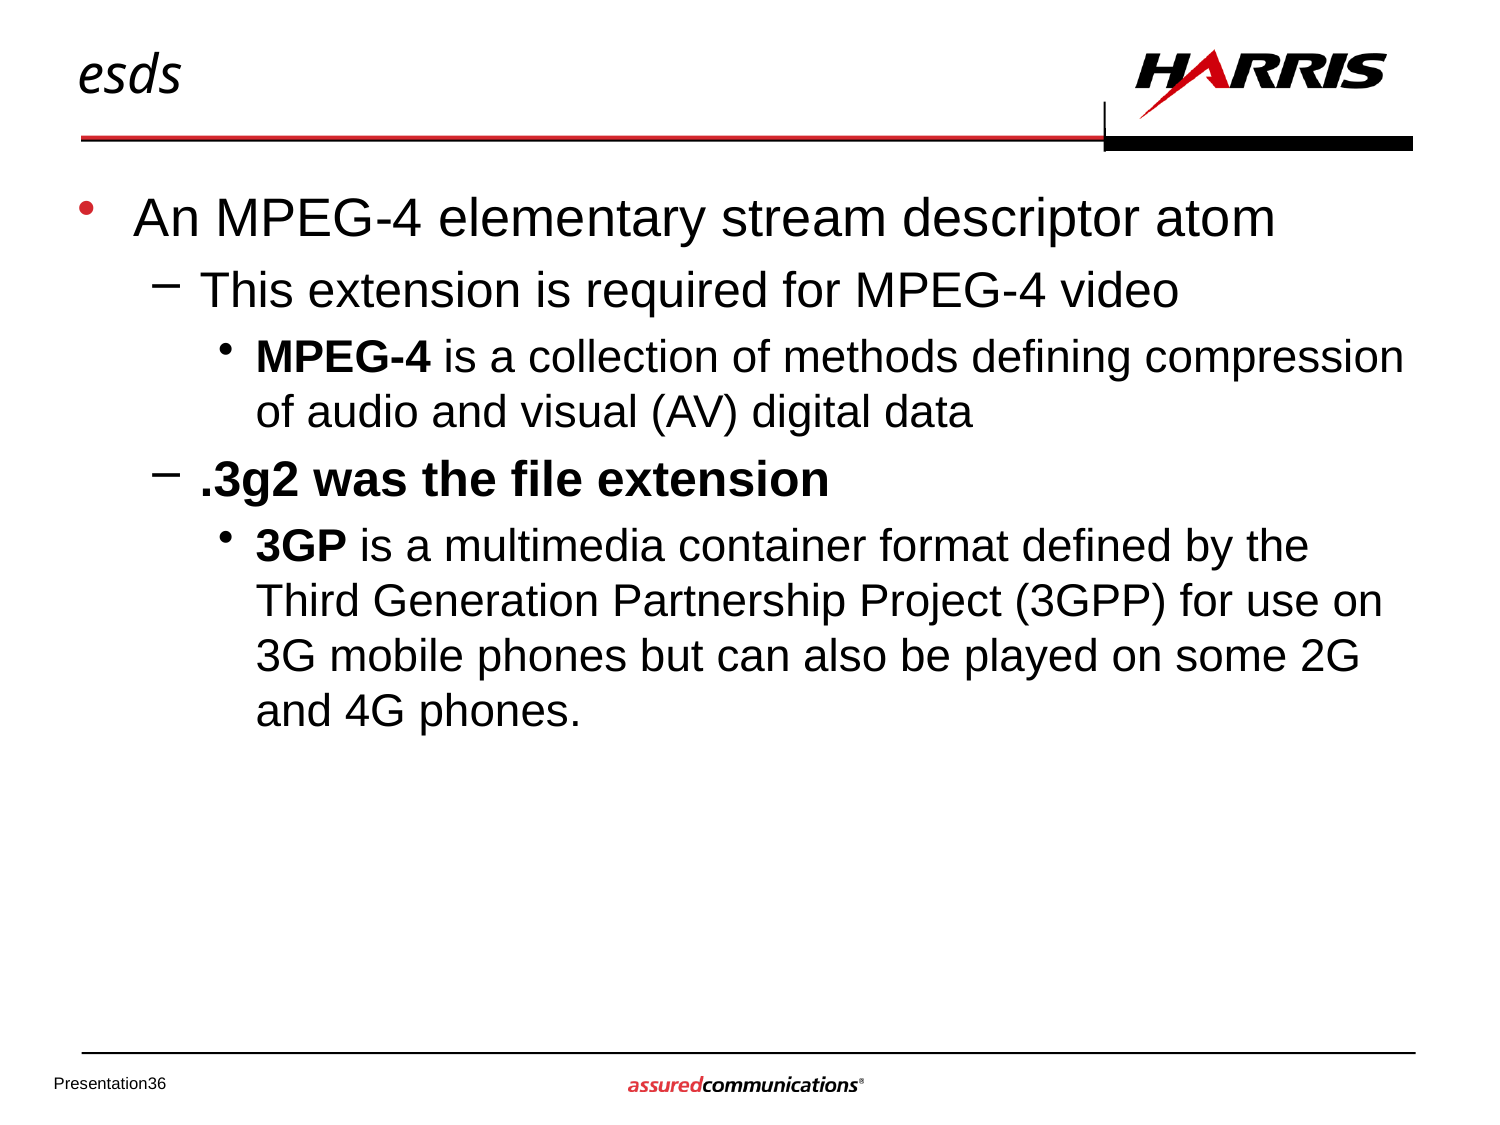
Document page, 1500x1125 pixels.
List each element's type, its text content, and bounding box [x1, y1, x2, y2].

picture [628, 1076, 864, 1092]
title esds [62, 27, 951, 117]
list An MPEG-4 elementary stream descriptor atom This extension is required for MPEG-4 video MPEG-4 is a collection of methods defining compression of audio and visual (AV) digital data .3g2 was the file extension 3GP is a multimedia container format defined by the Third Generation Partnership Project (3GPP) for use on 3G mobile phones but can also be played on some 2G and 4G phones. [62, 174, 1429, 1020]
picture [1135, 49, 1387, 119]
